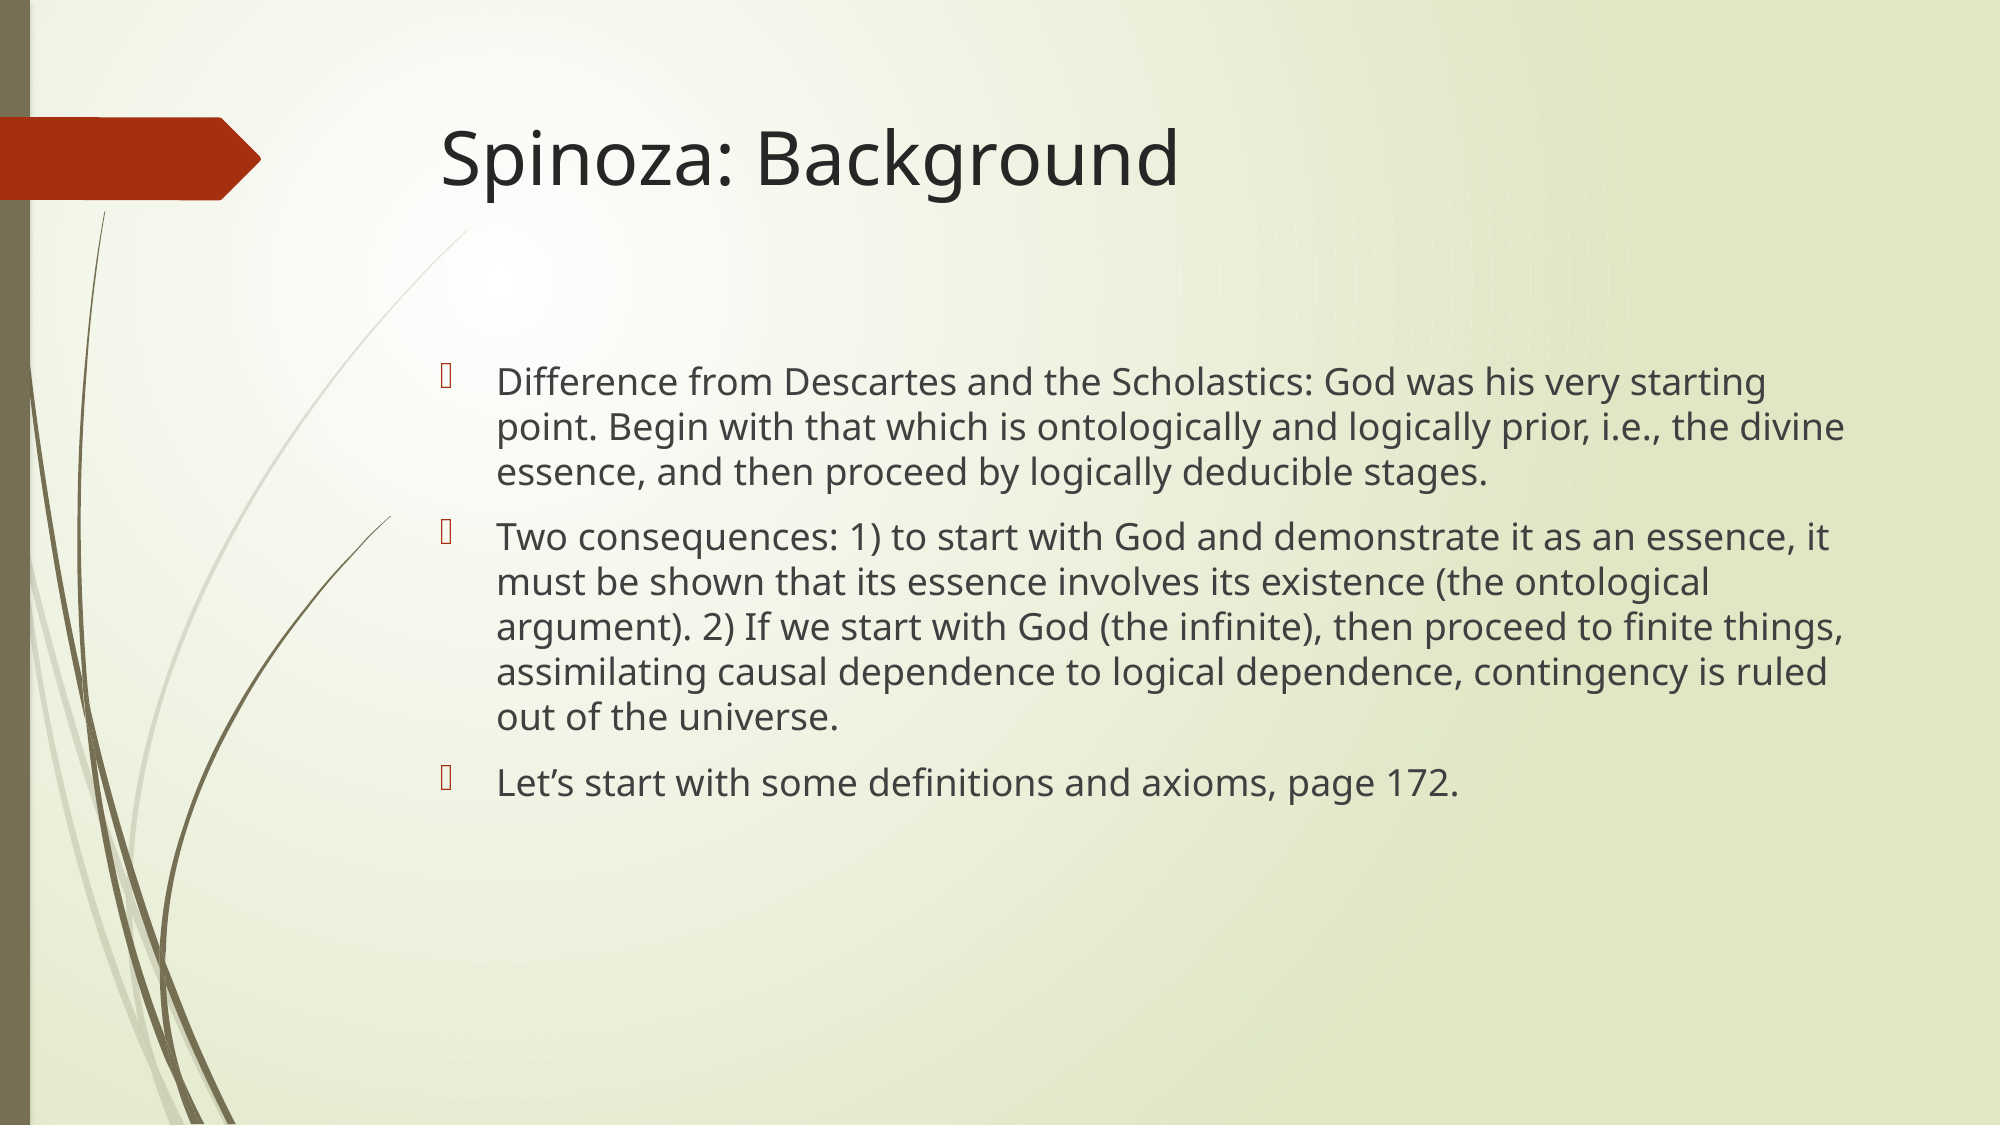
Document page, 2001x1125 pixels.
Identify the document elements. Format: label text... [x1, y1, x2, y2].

list Difference from Descartes and the Scholastics: God was his very starting point. Begin with that which is ontologically and logically prior, i.e., the divine essence, and then proceed by logically deducible stages. Two consequences: 1) to start with God and demonstrate it as an essence, it must be shown that its essence involves its existence (the ontological argument). 2) If we start with God (the infinite), then proceed to finite things, assimilating causal dependence to logical dependence, contingency is ruled out of the universe. Let’s start with some definitions and axioms, page 172. [424, 350, 1888, 970]
title Spinoza: Background [425, 102, 1888, 313]
